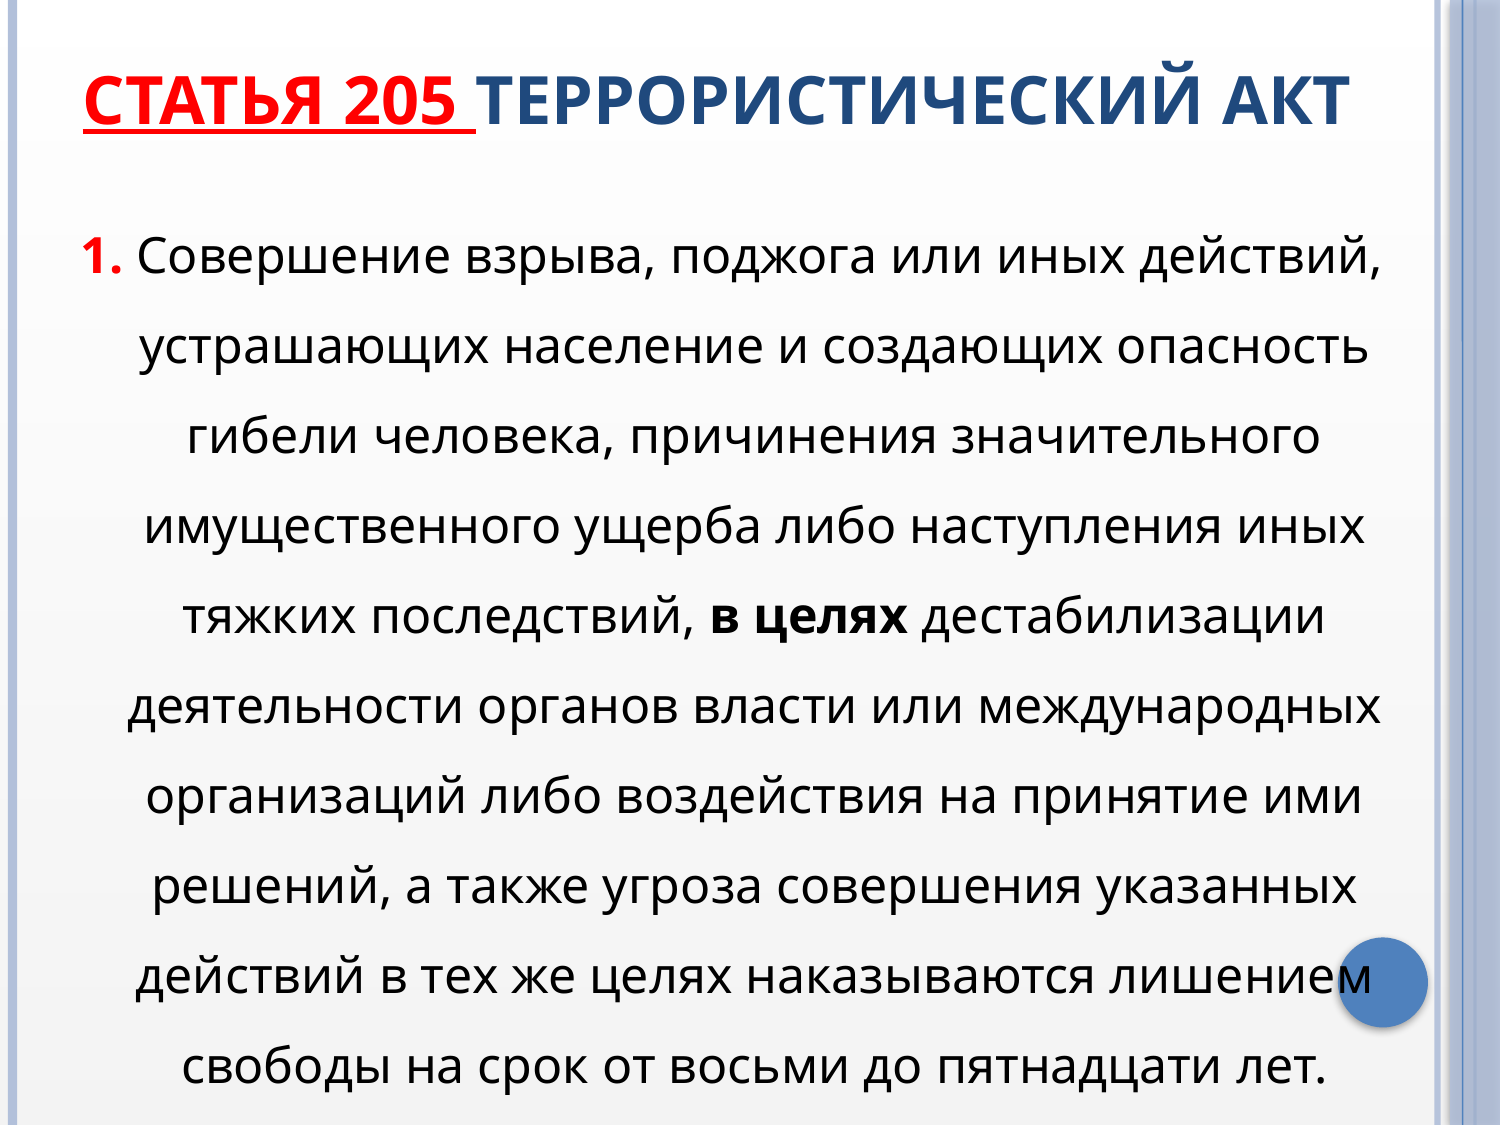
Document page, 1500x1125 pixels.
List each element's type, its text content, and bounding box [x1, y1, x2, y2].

title Статья 205 Террористический акт [0, 0, 1436, 220]
list 1. Совершение взрыва, поджога или иных действий, устрашающих население и создающих опасность гибели человека, причинения значительного имущественного ущерба либо наступления иных тяжких последствий, в целях дестабилизации деятельности органов власти или международных организаций либо воздействия на принятие ими решений, а также угроза совершения указанных действий в тех же целях наказываются лишением свободы на срок от восьми до пятнадцати лет. [29, 113, 1436, 1125]
